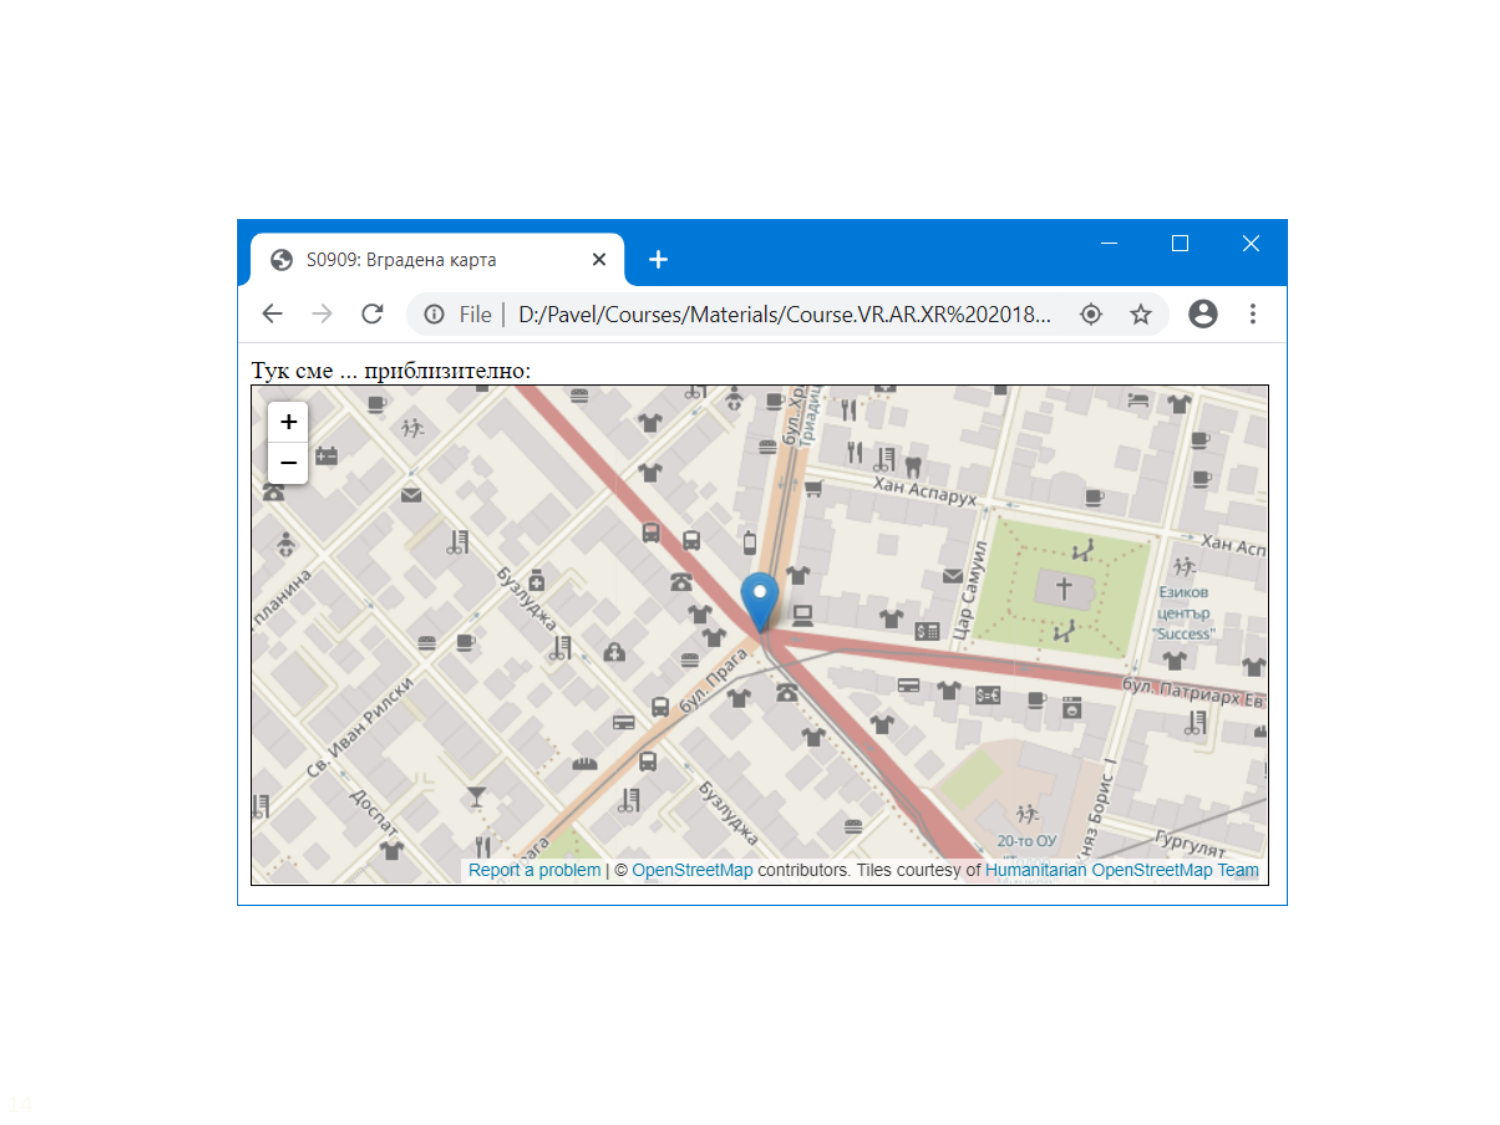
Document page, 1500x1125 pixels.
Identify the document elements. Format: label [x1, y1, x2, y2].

picture [237, 218, 1288, 907]
